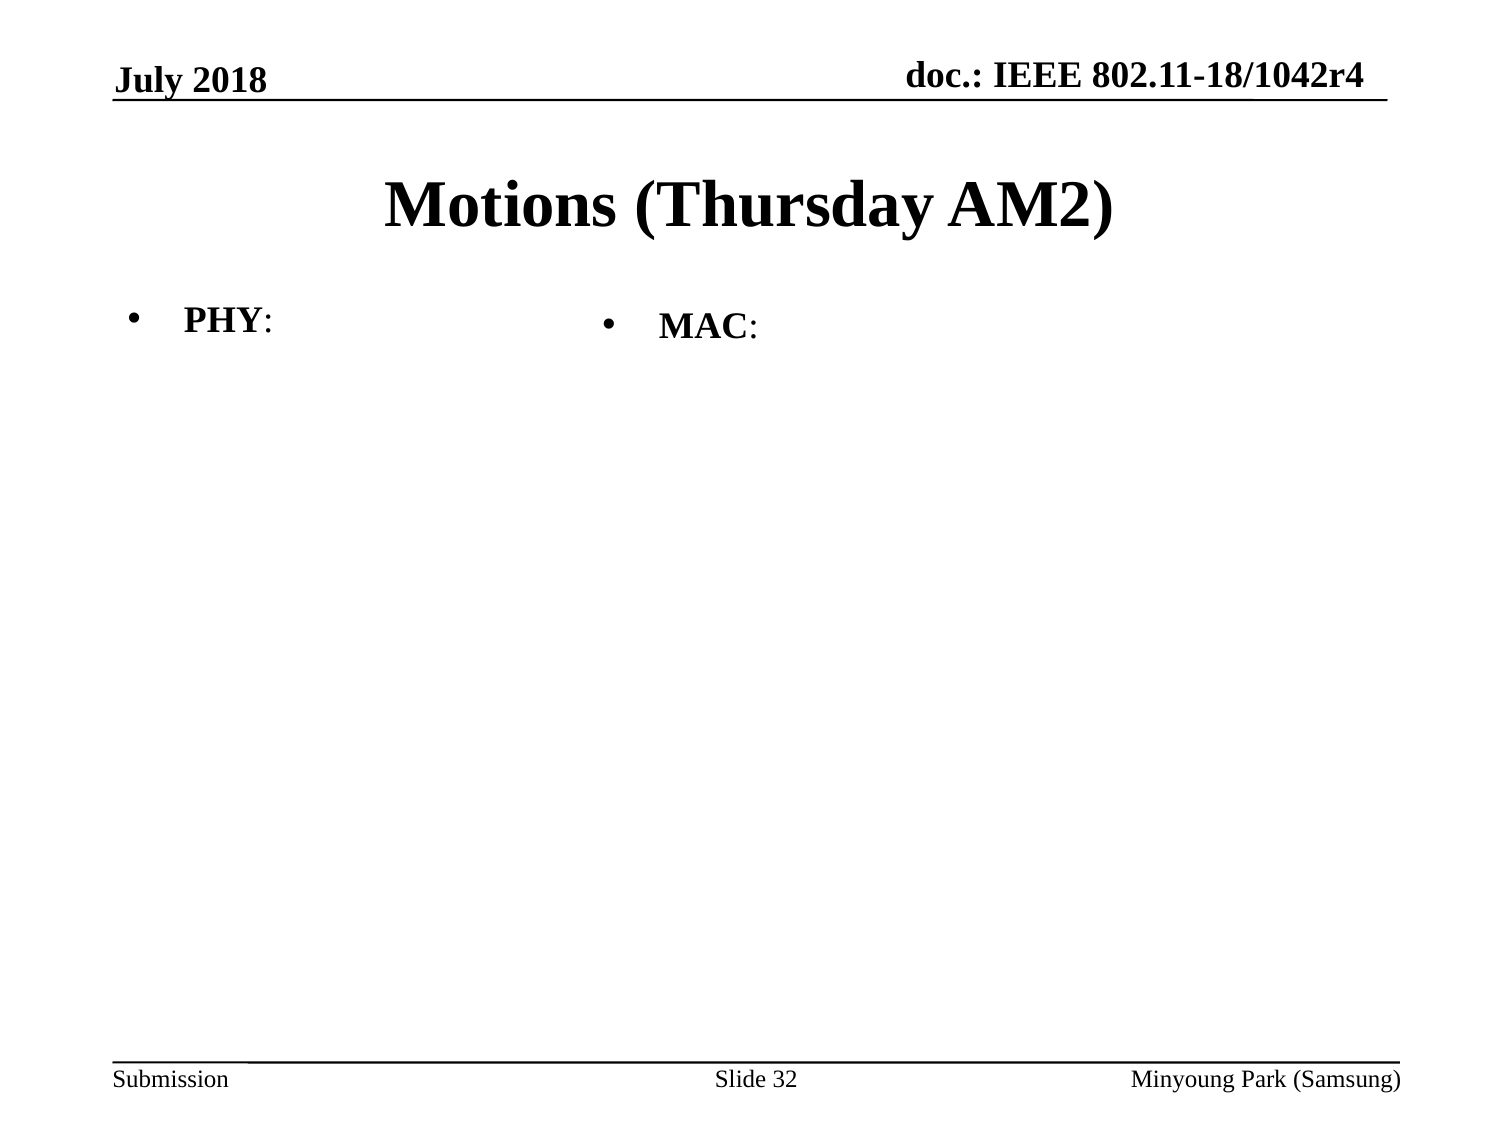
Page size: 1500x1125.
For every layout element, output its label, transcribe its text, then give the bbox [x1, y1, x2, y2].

list MAC: [587, 293, 1288, 1063]
list PHY: [112, 287, 575, 1000]
footer Minyoung Park (Samsung) [949, 1061, 1402, 1093]
title Motions (Thursday AM2) [112, 112, 1388, 288]
slide_number Slide 32 [712, 1061, 800, 1093]
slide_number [114, 54, 335, 101]
